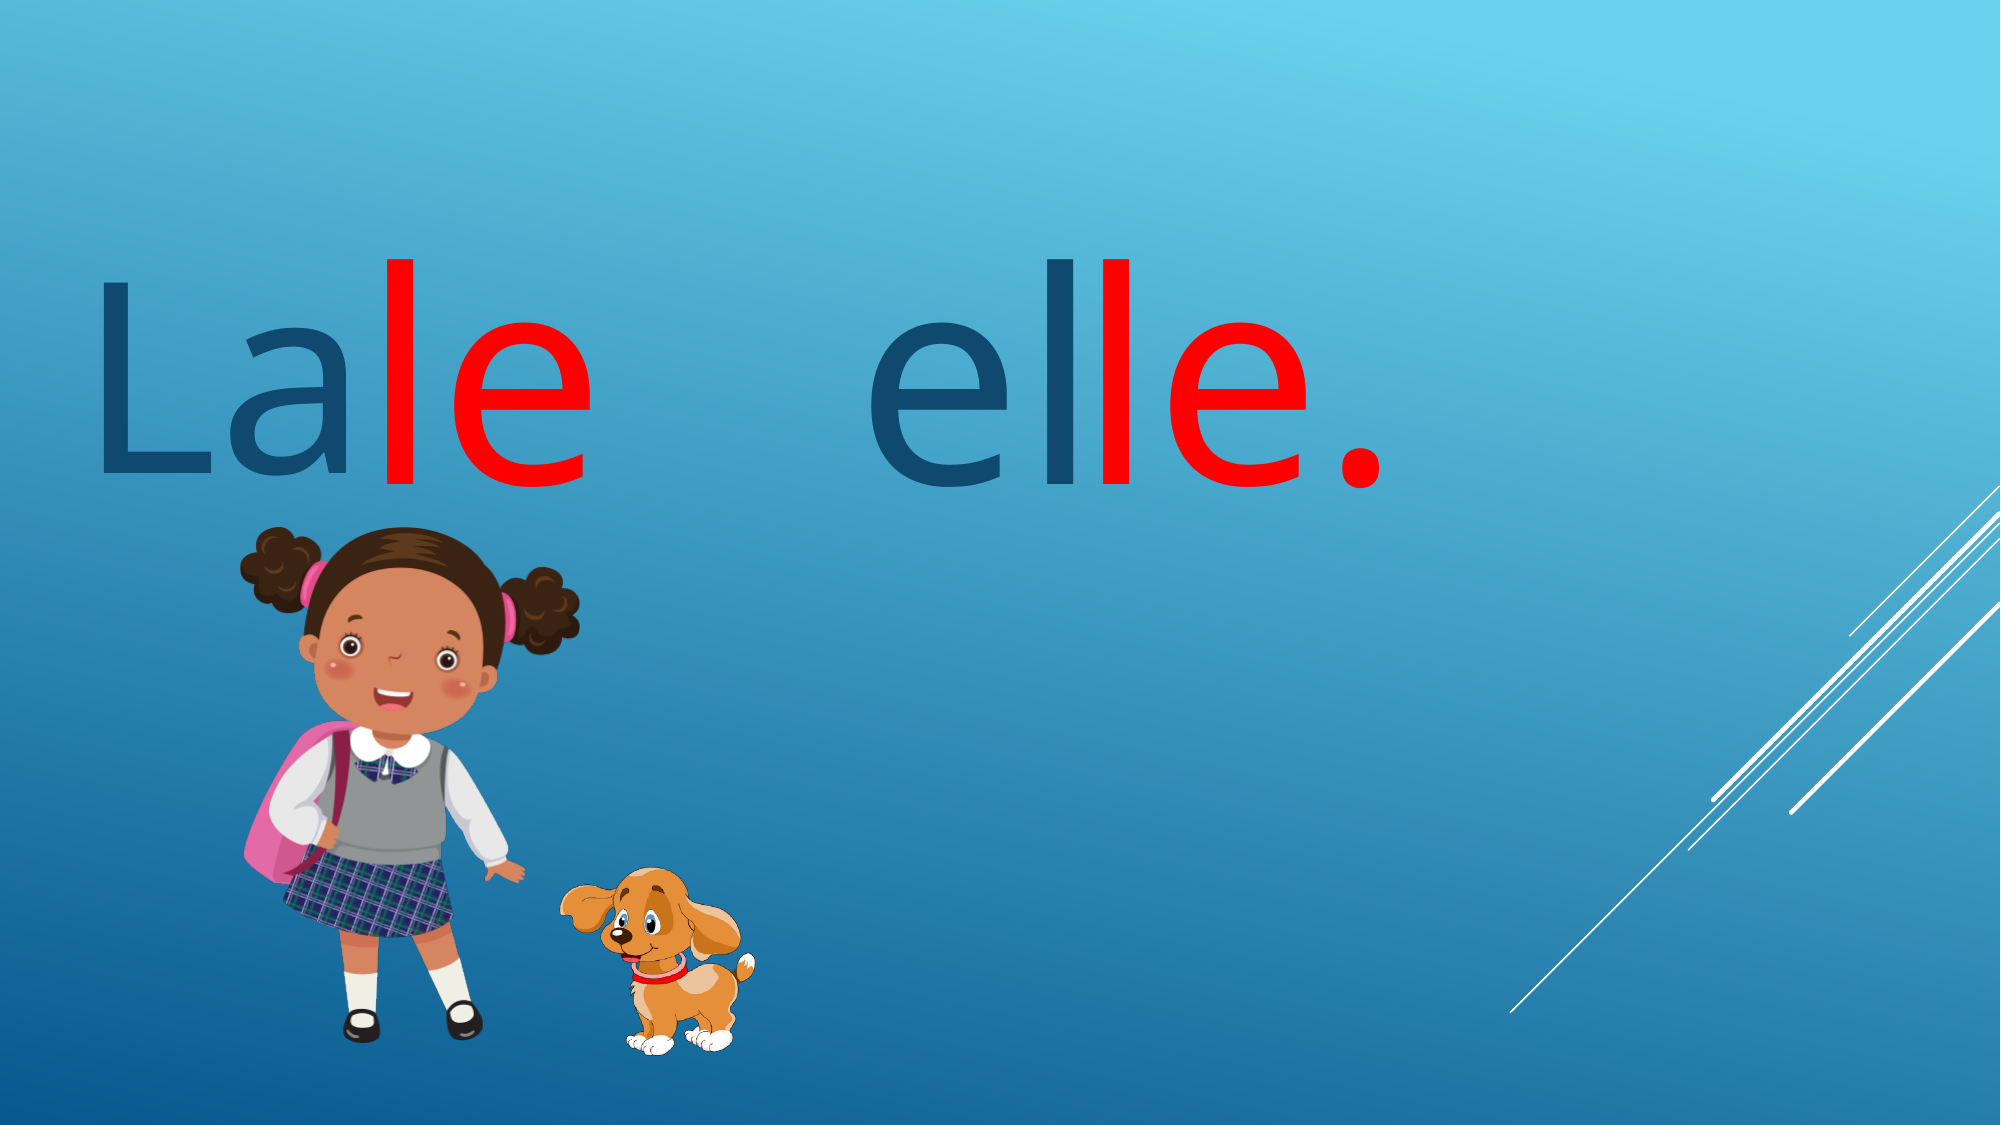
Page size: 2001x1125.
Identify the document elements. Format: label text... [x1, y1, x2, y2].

text_box le. [1063, 99, 1448, 634]
text_box el [840, 99, 1063, 634]
list La [63, 99, 347, 634]
picture [182, 526, 758, 1061]
text_box le [347, 99, 639, 526]
